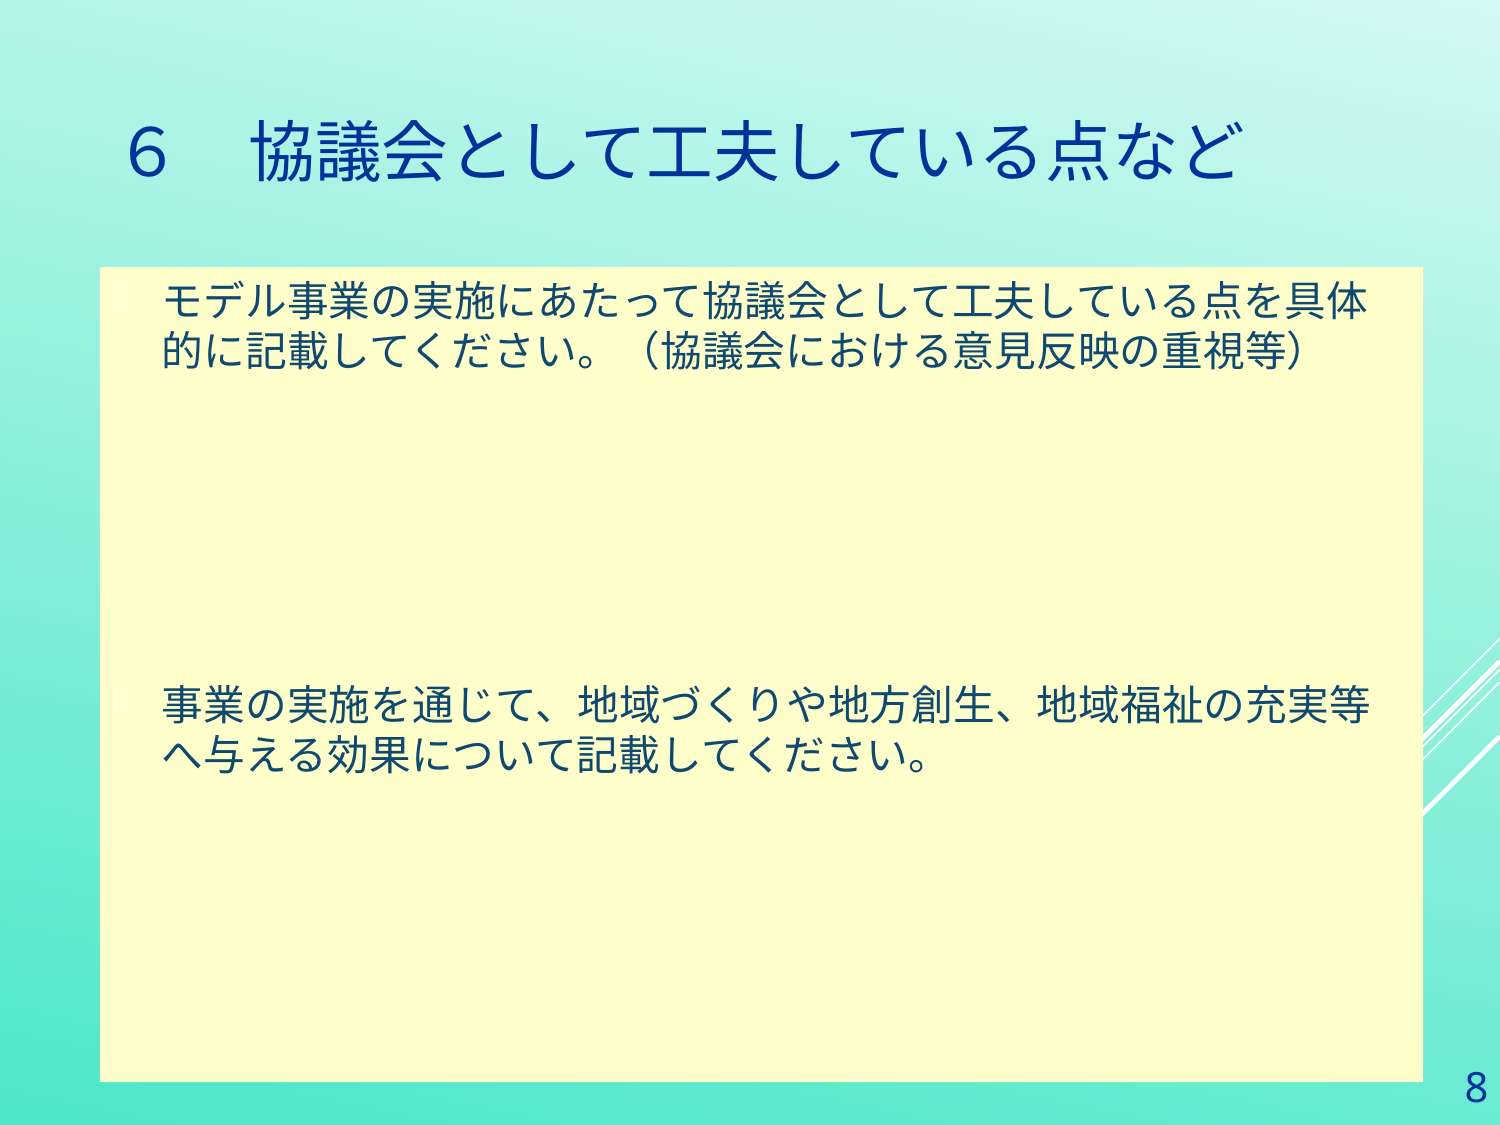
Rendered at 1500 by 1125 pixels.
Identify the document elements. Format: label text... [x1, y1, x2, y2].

title ６ 協議会として工夫している点など [99, 66, 1355, 234]
list モデル事業の実施にあたって協議会として工夫している点を具体的に記載してください。（協議会における意見反映の重視等） 事業の実施を通じて、地域づくりや地方創生、地域福祉の充実等へ与える効果について記載してください。 [99, 267, 1424, 1083]
slide_number 7 [1419, 1065, 1500, 1125]
